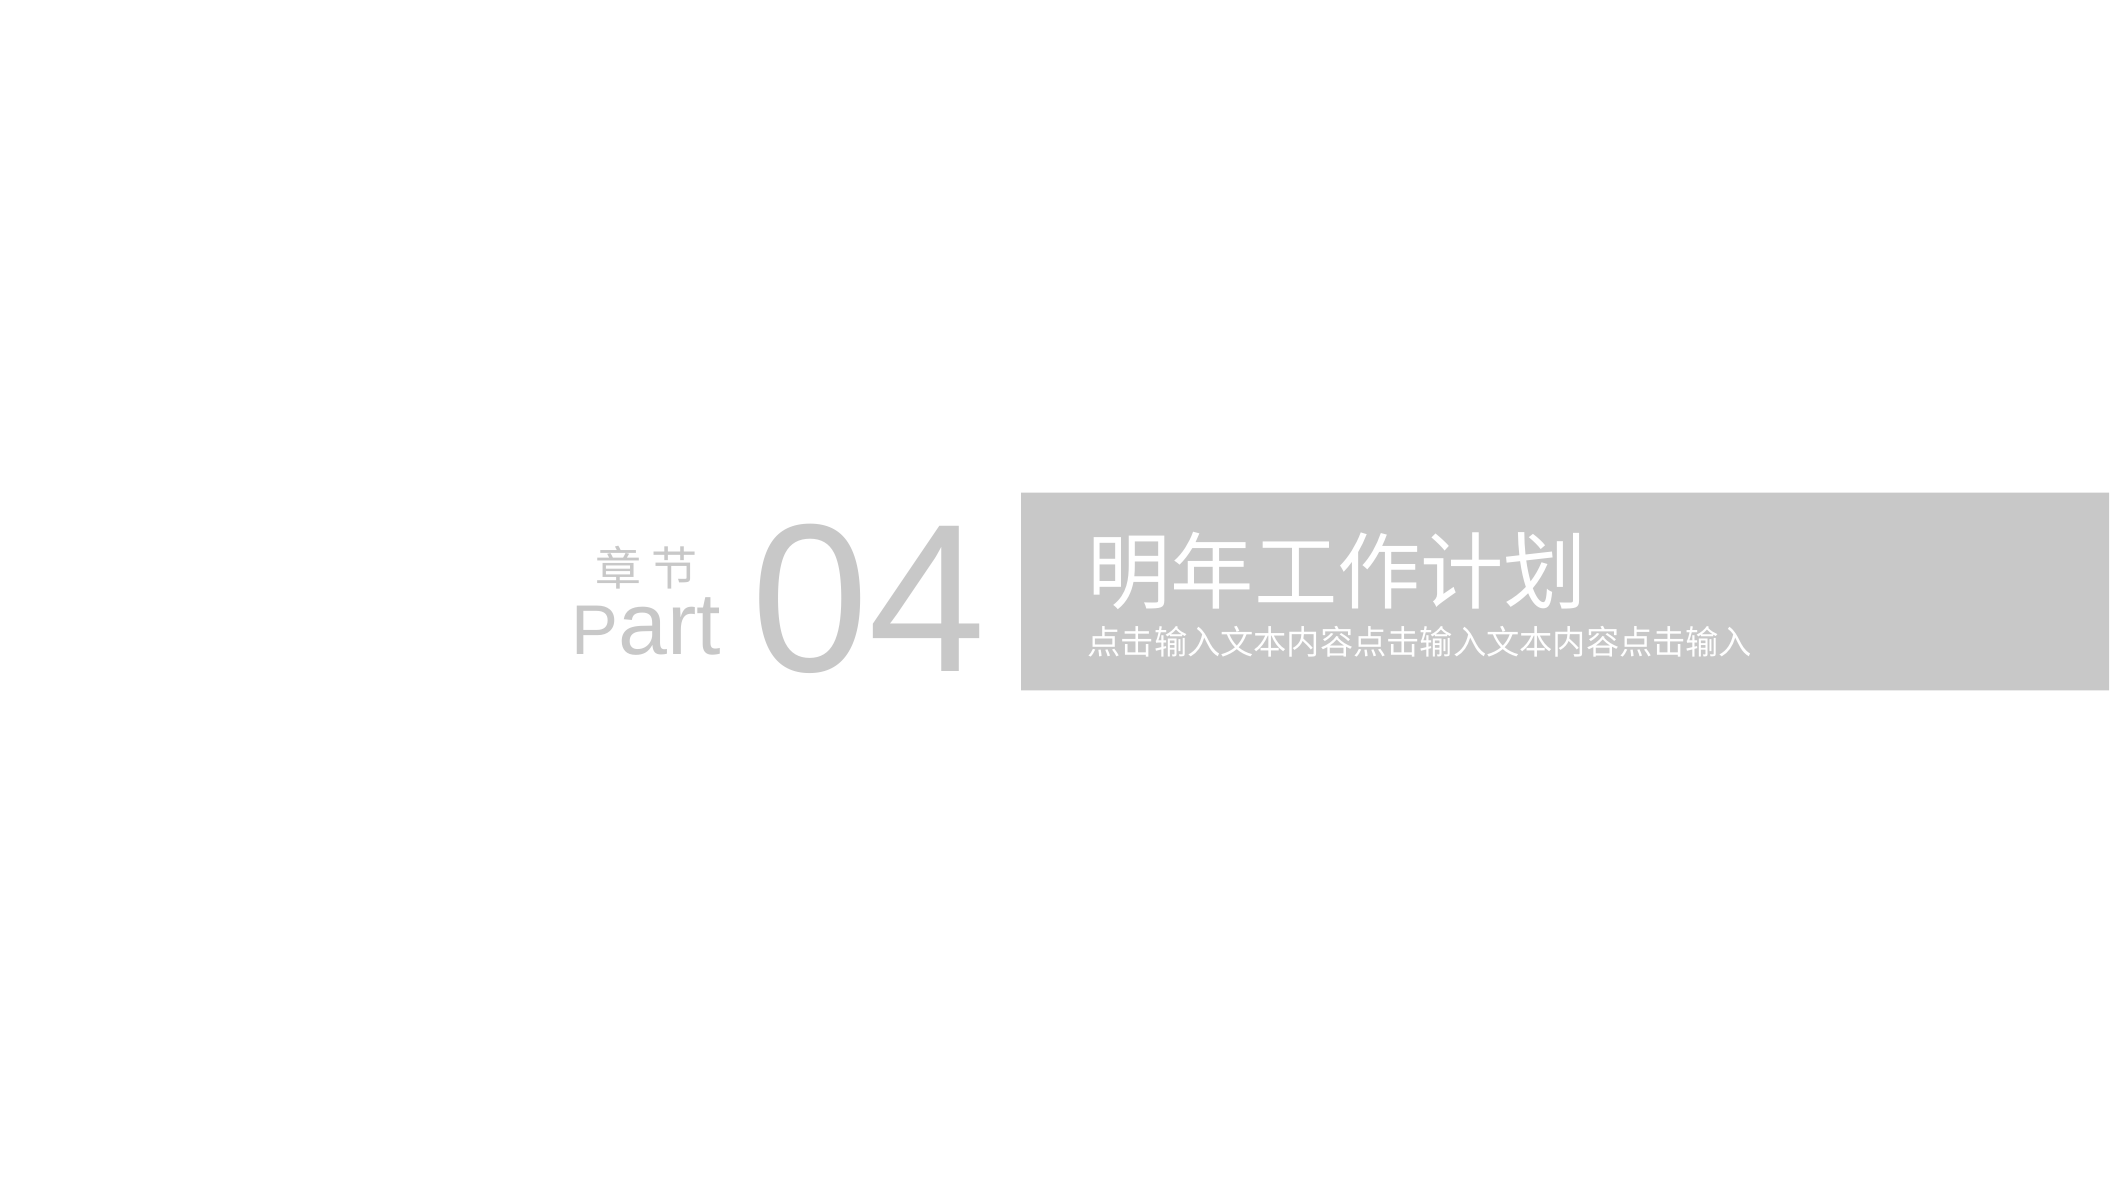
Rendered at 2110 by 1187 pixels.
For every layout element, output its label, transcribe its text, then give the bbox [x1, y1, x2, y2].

text_box 明年工作计划 [1087, 530, 1787, 621]
text_box 点击输入文本内容点击输入文本内容点击输入 [1087, 625, 1787, 662]
text_box 章 节 [595, 539, 698, 595]
text_box 04 [751, 460, 986, 714]
text_box [1021, 492, 2110, 691]
text_box Part [571, 566, 722, 673]
